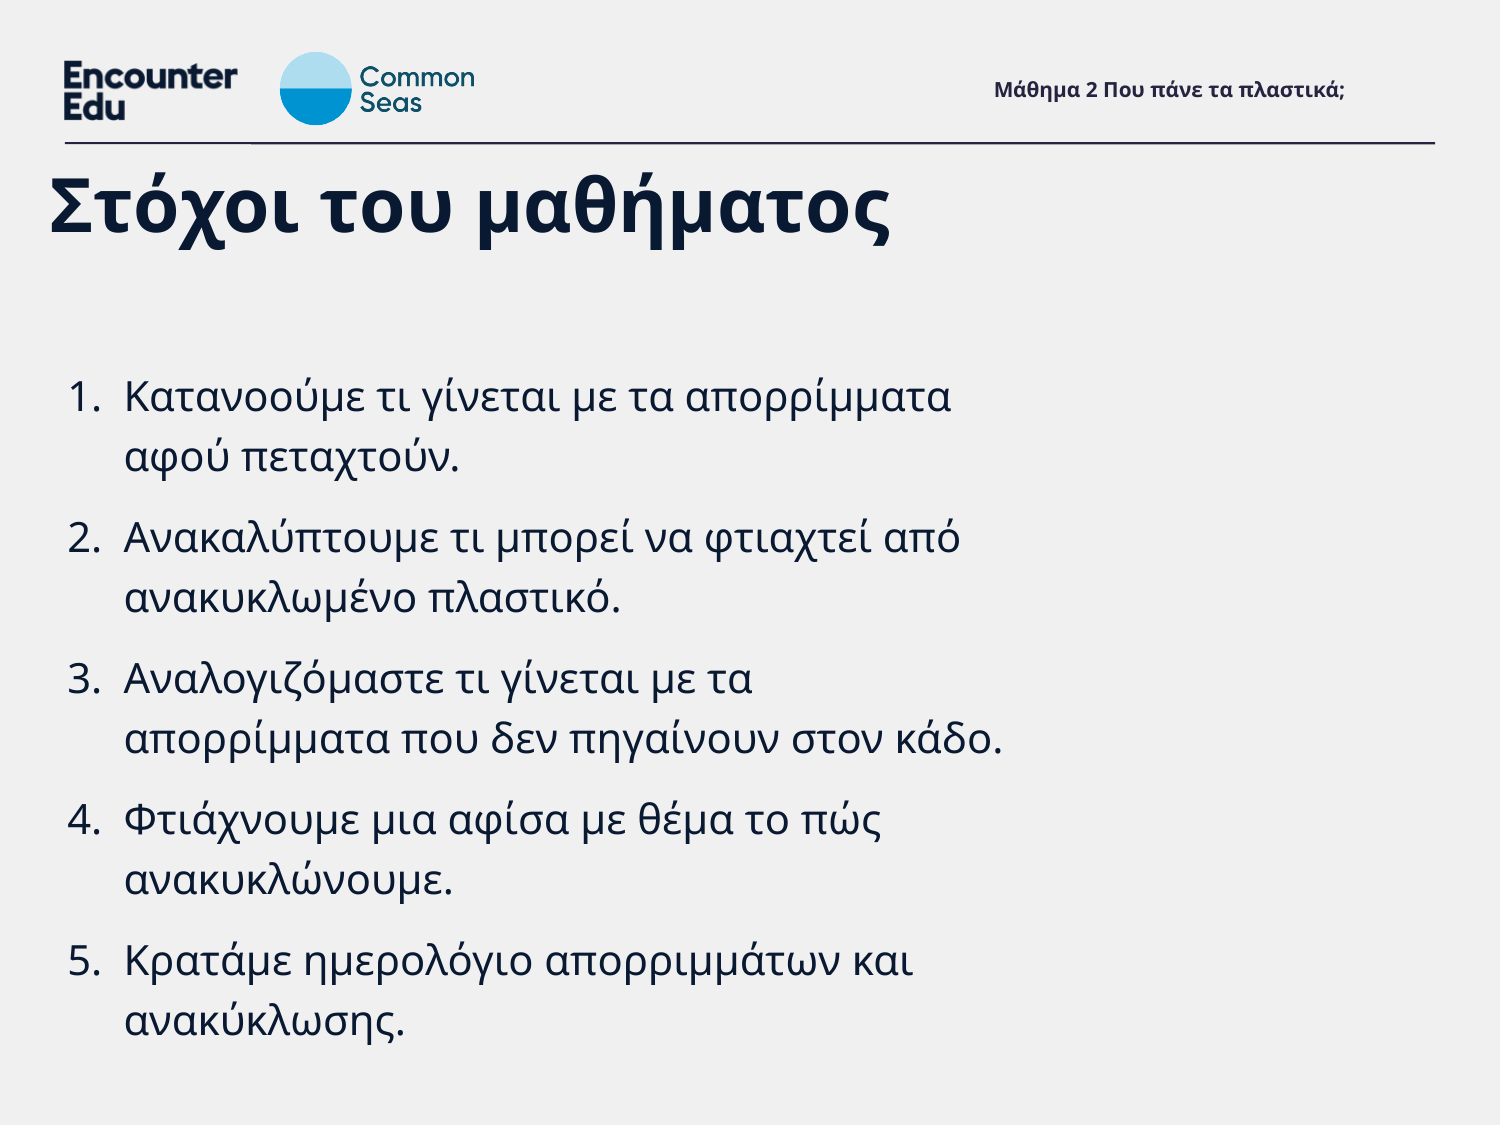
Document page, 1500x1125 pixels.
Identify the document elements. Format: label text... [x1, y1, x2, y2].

title Μάθημα 2 Που πάνε τα πλαστικά; [749, 67, 1359, 114]
picture [272, 49, 482, 128]
text_box Στόχοι του μαθήματος [41, 149, 898, 255]
picture [60, 59, 243, 122]
list Κατανοούμε τι γίνεται με τα απορρίμματα αφού πεταχτούν. Ανακαλύπτουμε τι μπορεί να φτιαχτεί από ανακυκλωμένο πλαστικό. Αναλογιζόμαστε τι γίνεται με τα απορρίμματα που δεν πηγαίνουν στον κάδο. Φτιάχνουμε μια αφίσα με θέμα το πώς ανακυκλώνουμε. Κρατάμε ημερολόγιο απορριμμάτων και ανακύκλωσης. [59, 352, 1034, 728]
